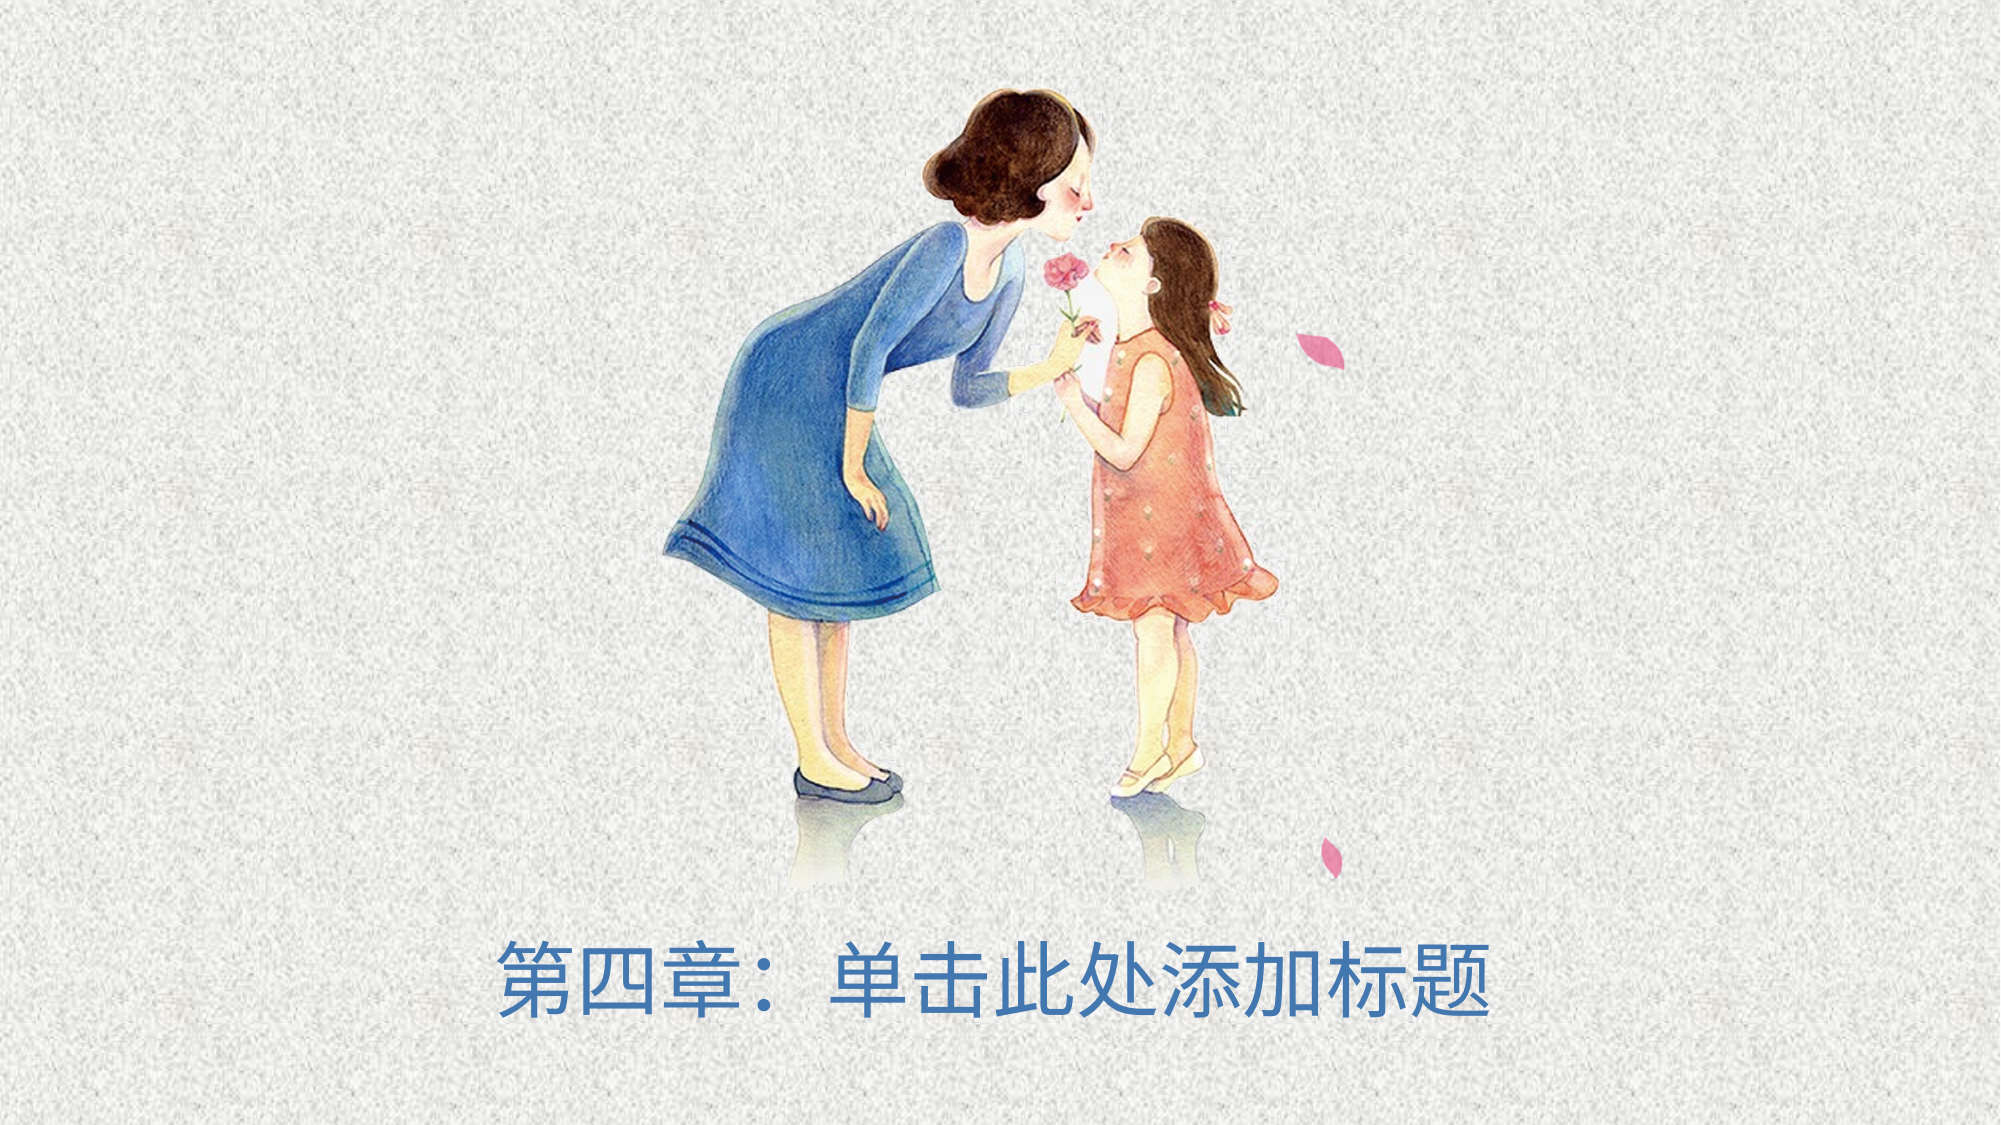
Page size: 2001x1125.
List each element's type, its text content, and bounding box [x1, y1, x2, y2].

picture [0, 0, 2001, 1125]
text_box 第四章：单击此处添加标题 [479, 920, 1521, 1036]
